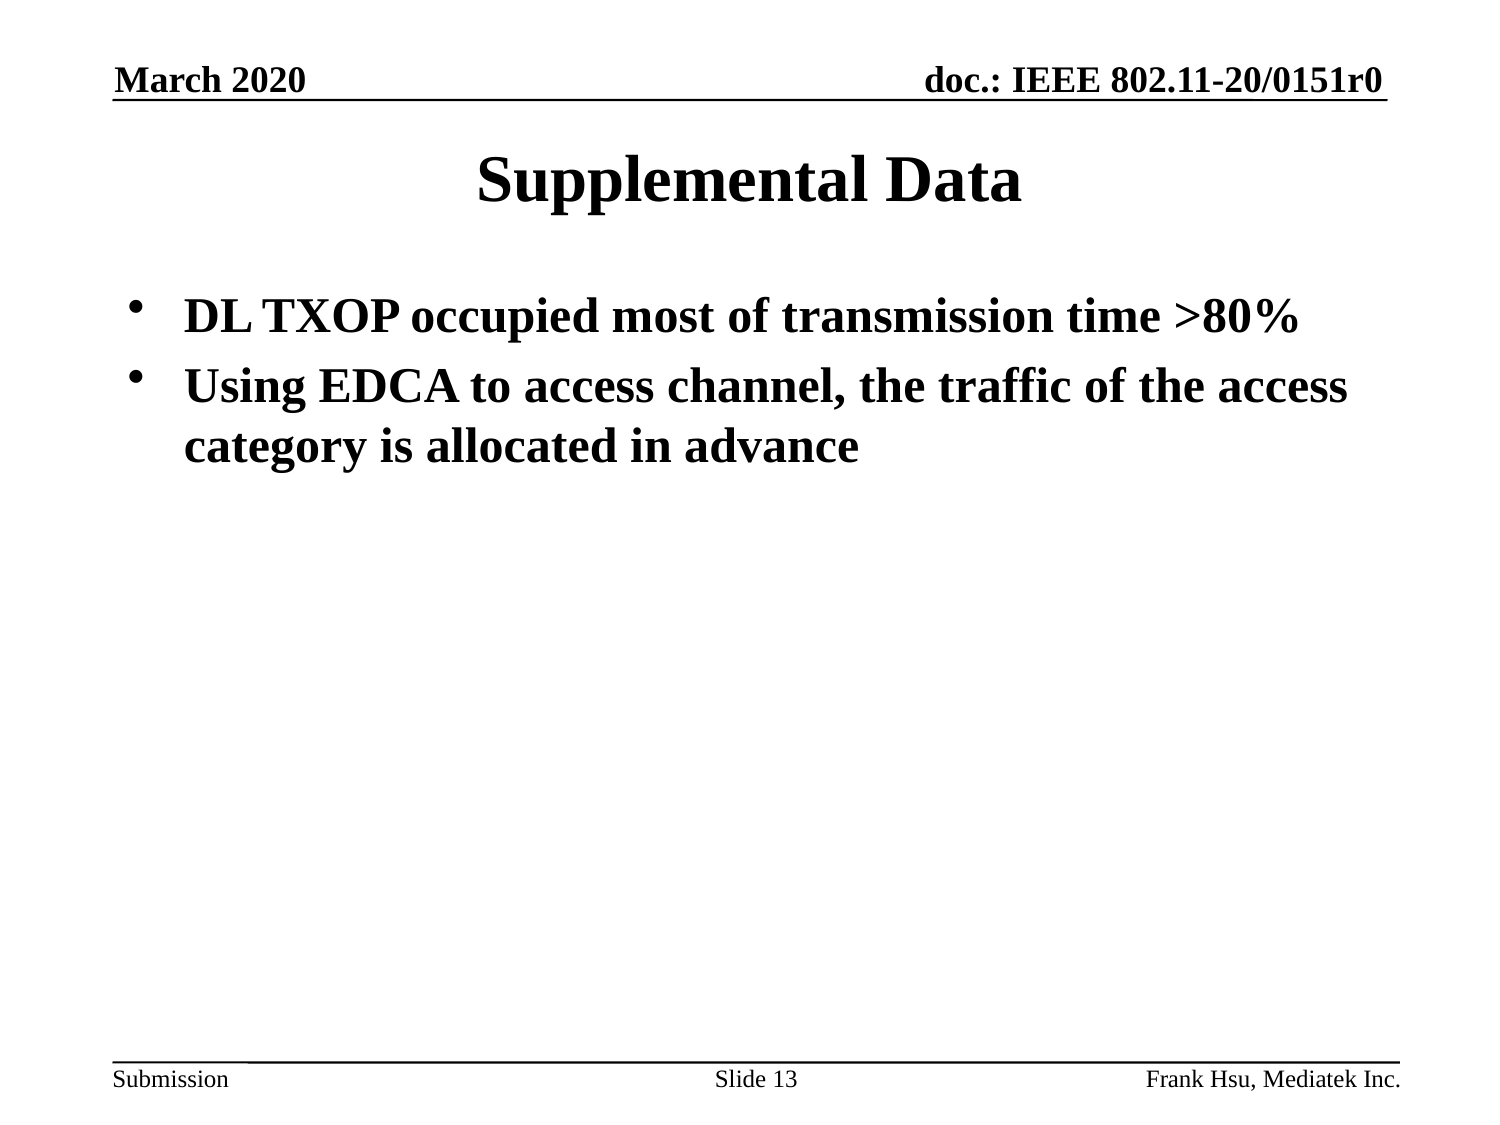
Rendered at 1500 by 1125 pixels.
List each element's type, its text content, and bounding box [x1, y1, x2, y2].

list DL TXOP occupied most of transmission time >80% Using EDCA to access channel, the traffic of the access category is allocated in advance [112, 274, 1388, 1001]
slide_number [114, 54, 309, 101]
slide_number Slide 13 [712, 1061, 800, 1093]
footer Frank Hsu, Mediatek Inc. [1128, 1061, 1402, 1093]
title Supplemental Data [112, 112, 1388, 238]
